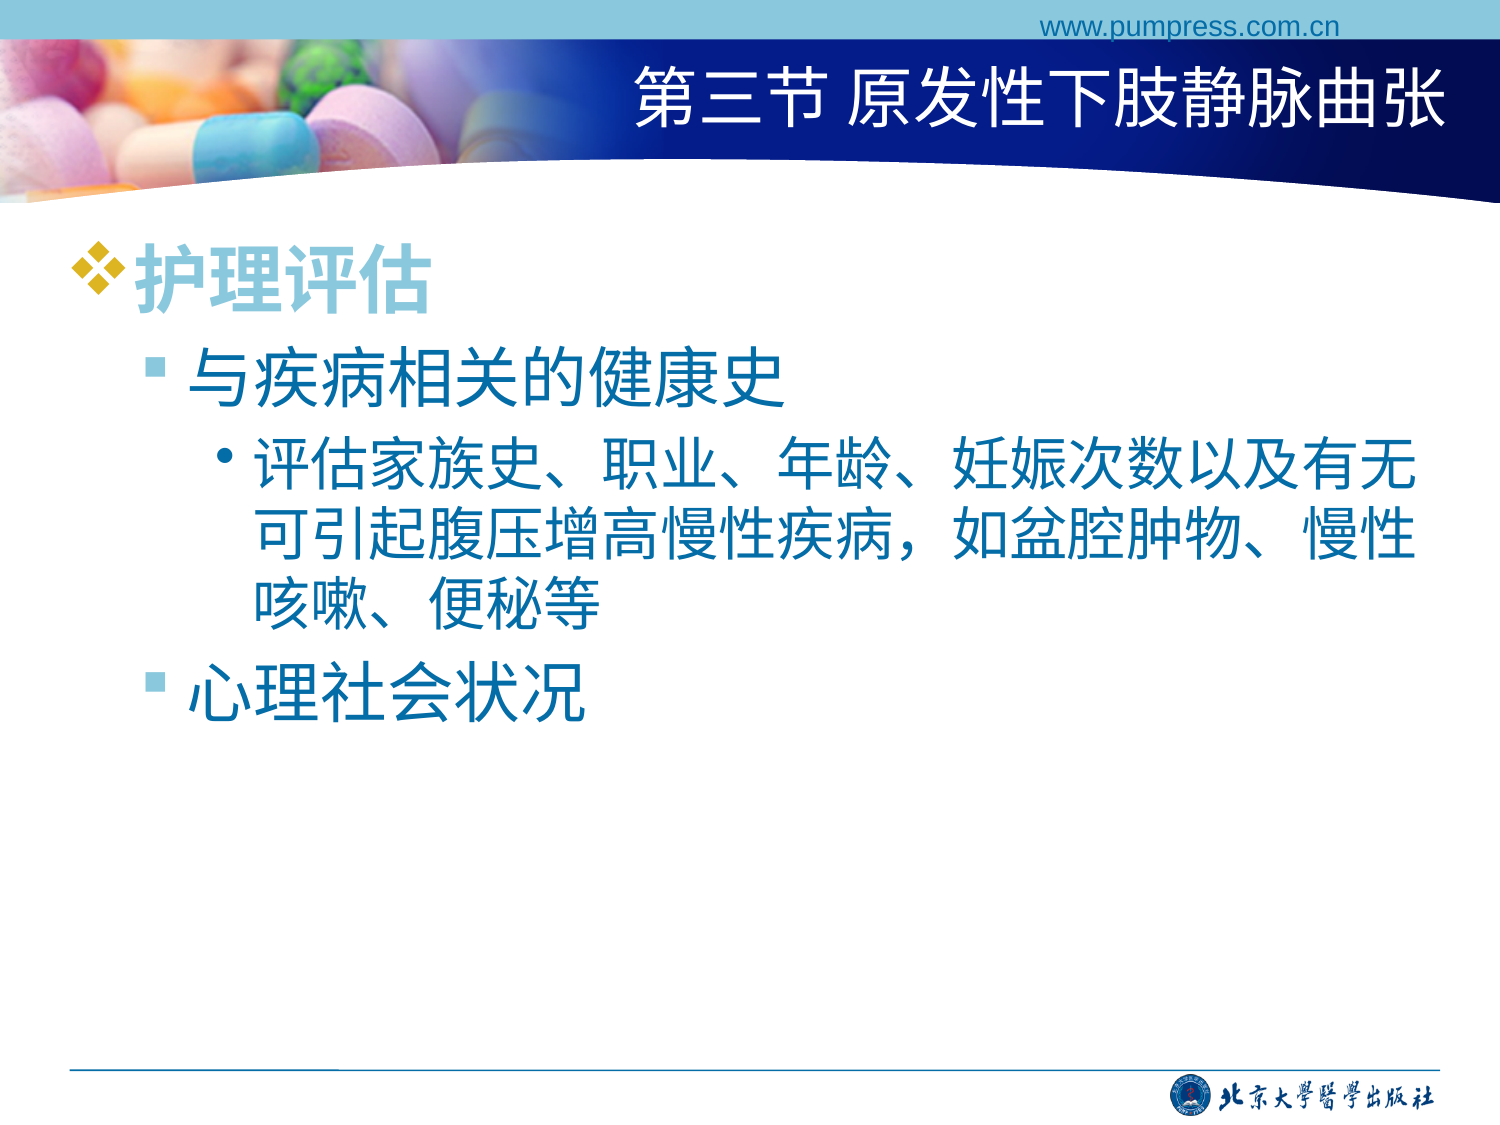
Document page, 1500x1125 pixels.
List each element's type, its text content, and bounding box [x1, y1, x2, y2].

list 护理评估 与疾病相关的健康史 评估家族史、职业、年龄、妊娠次数以及有无可引起腹压增高慢性疾病，如盆腔肿物、慢性咳嗽、便秘等 心理社会状况 [49, 224, 1463, 1026]
title 第三节 原发性下肢静脉曲张 [137, 49, 1463, 143]
picture [0, 40, 1500, 203]
slide_number www.pumpress.com.cn [1025, 0, 1463, 38]
picture [1170, 1074, 1436, 1118]
